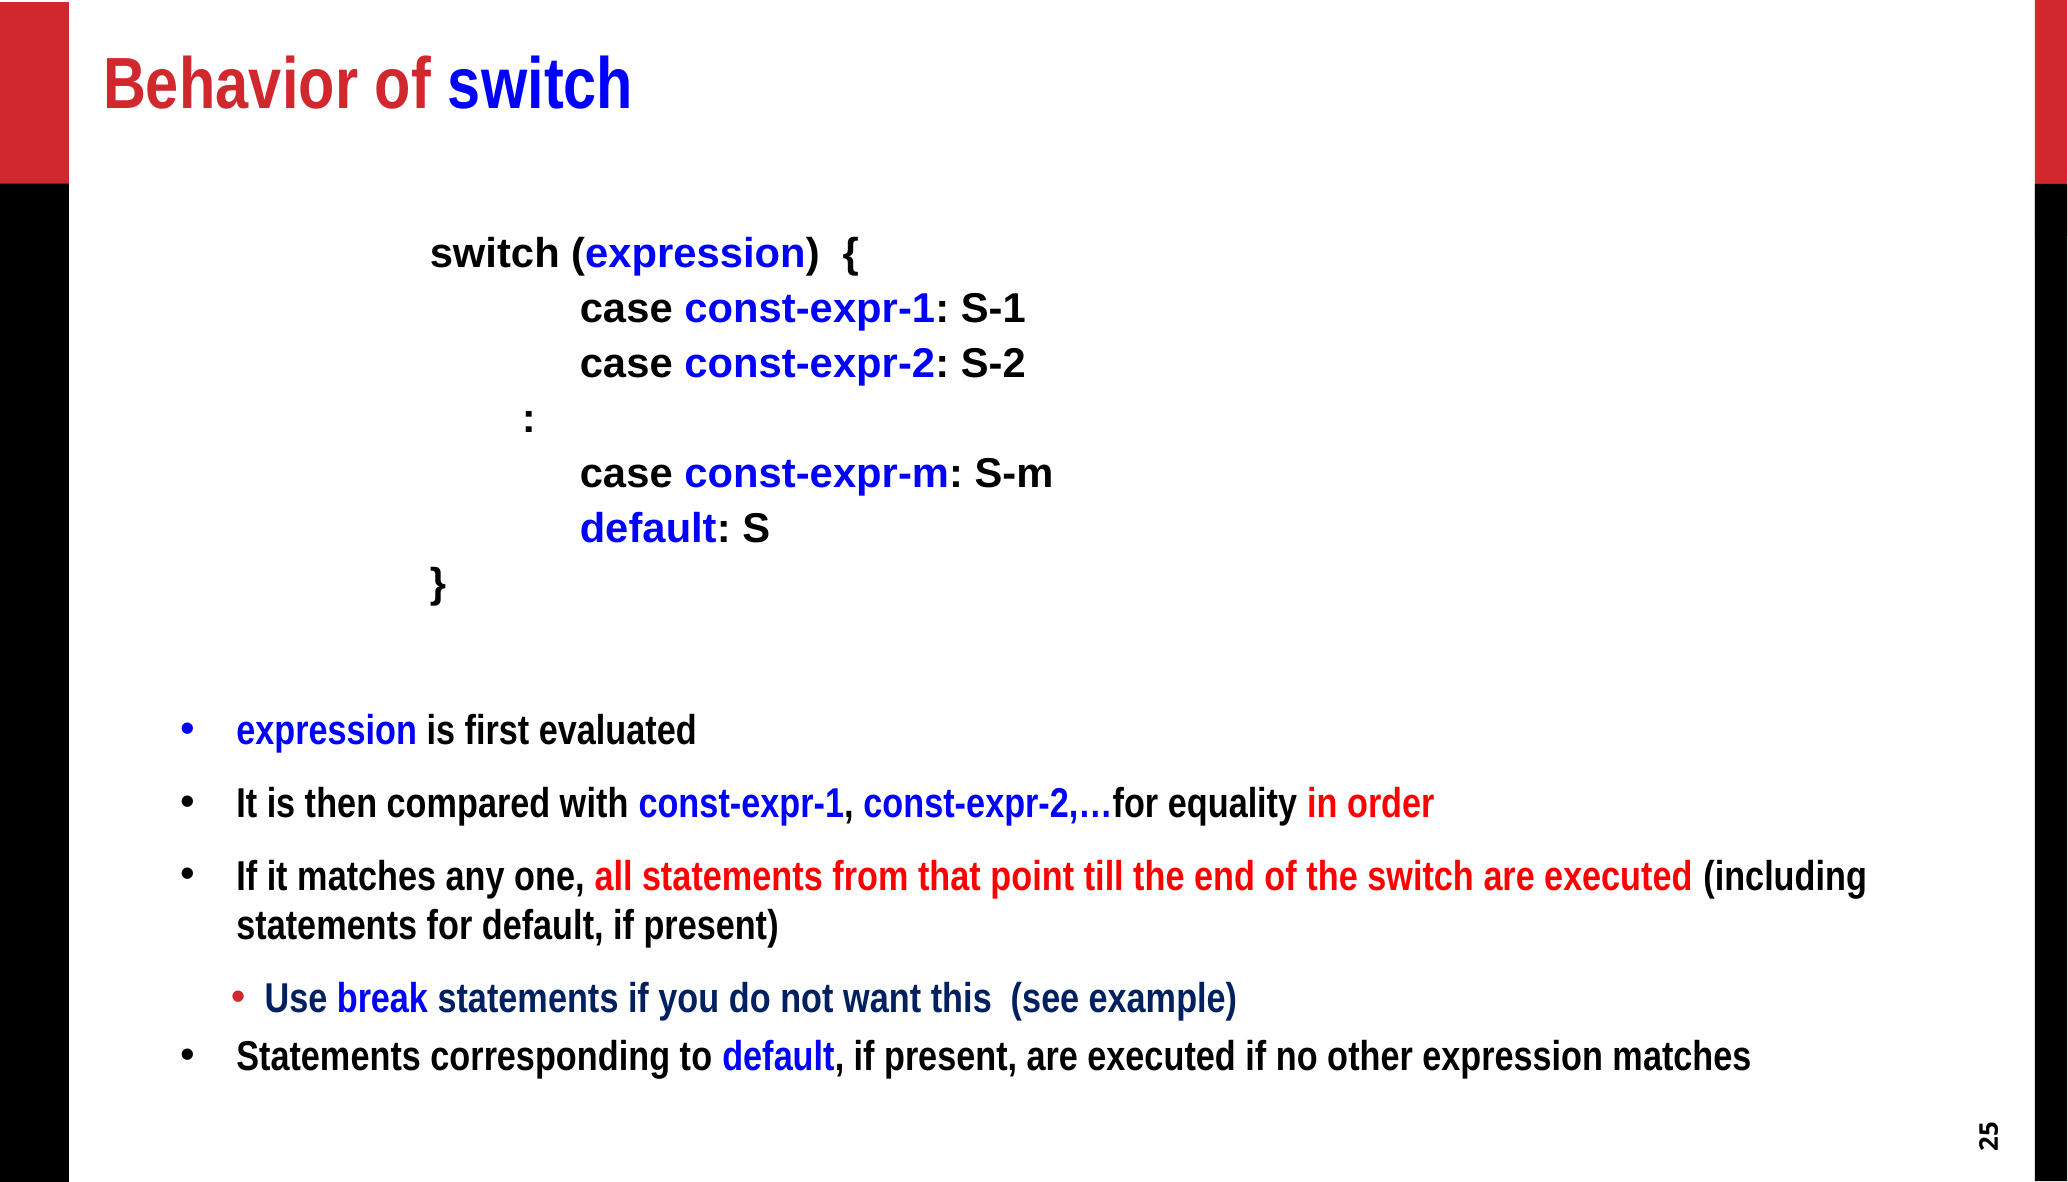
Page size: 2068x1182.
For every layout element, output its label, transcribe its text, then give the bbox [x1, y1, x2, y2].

text_box switch (expression) { case const-expr-1: S-1 case const-expr-2: S-2 : case const-expr-m: S-m default: S } [246, 213, 1146, 614]
list expression is first evaluated It is then compared with const-expr-1, const-expr-2,…for equality in order If it matches any one, all statements from that point till the end of the switch are executed (including statements for default, if present) Use break statements if you do not want this (see example) Statements corresponding to default, if present, are executed if no other expression matches [163, 694, 1939, 1108]
slide_number ‹#› [1963, 1046, 2016, 1169]
title Behavior of switch [86, 26, 2016, 132]
